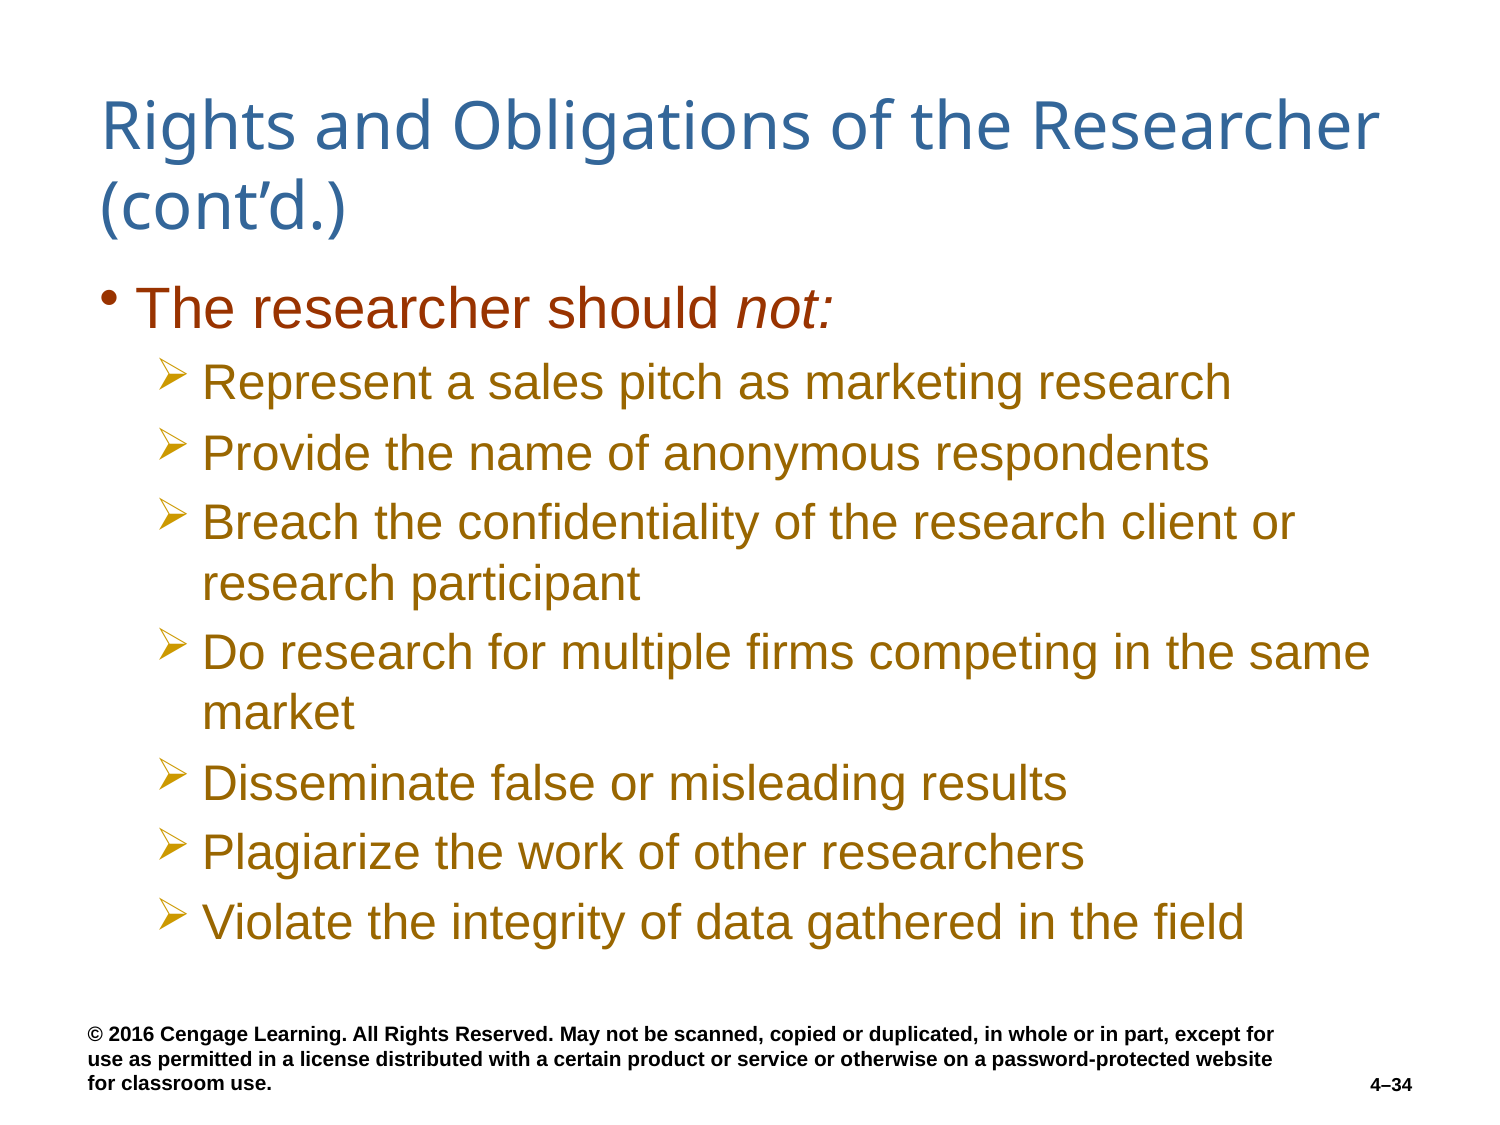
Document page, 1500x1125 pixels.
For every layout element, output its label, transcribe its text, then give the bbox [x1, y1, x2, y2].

slide_number 4–34 [1050, 1042, 1413, 1103]
list The researcher should not: Represent a sales pitch as marketing research Provide the name of anonymous respondents Breach the confidentiality of the research client or research participant Do research for multiple firms competing in the same market Disseminate false or misleading results Plagiarize the work of other researchers Violate the integrity of data gathered in the field [84, 262, 1414, 1013]
footer © 2016 Cengage Learning. All Rights Reserved. May not be scanned, copied or duplicated, in whole or in part, except for use as permitted in a license distributed with a certain product or service or otherwise on a password-protected website for classroom use. [87, 1057, 1050, 1103]
title Rights and Obligations of the Researcher (cont’d.) [85, 75, 1411, 171]
